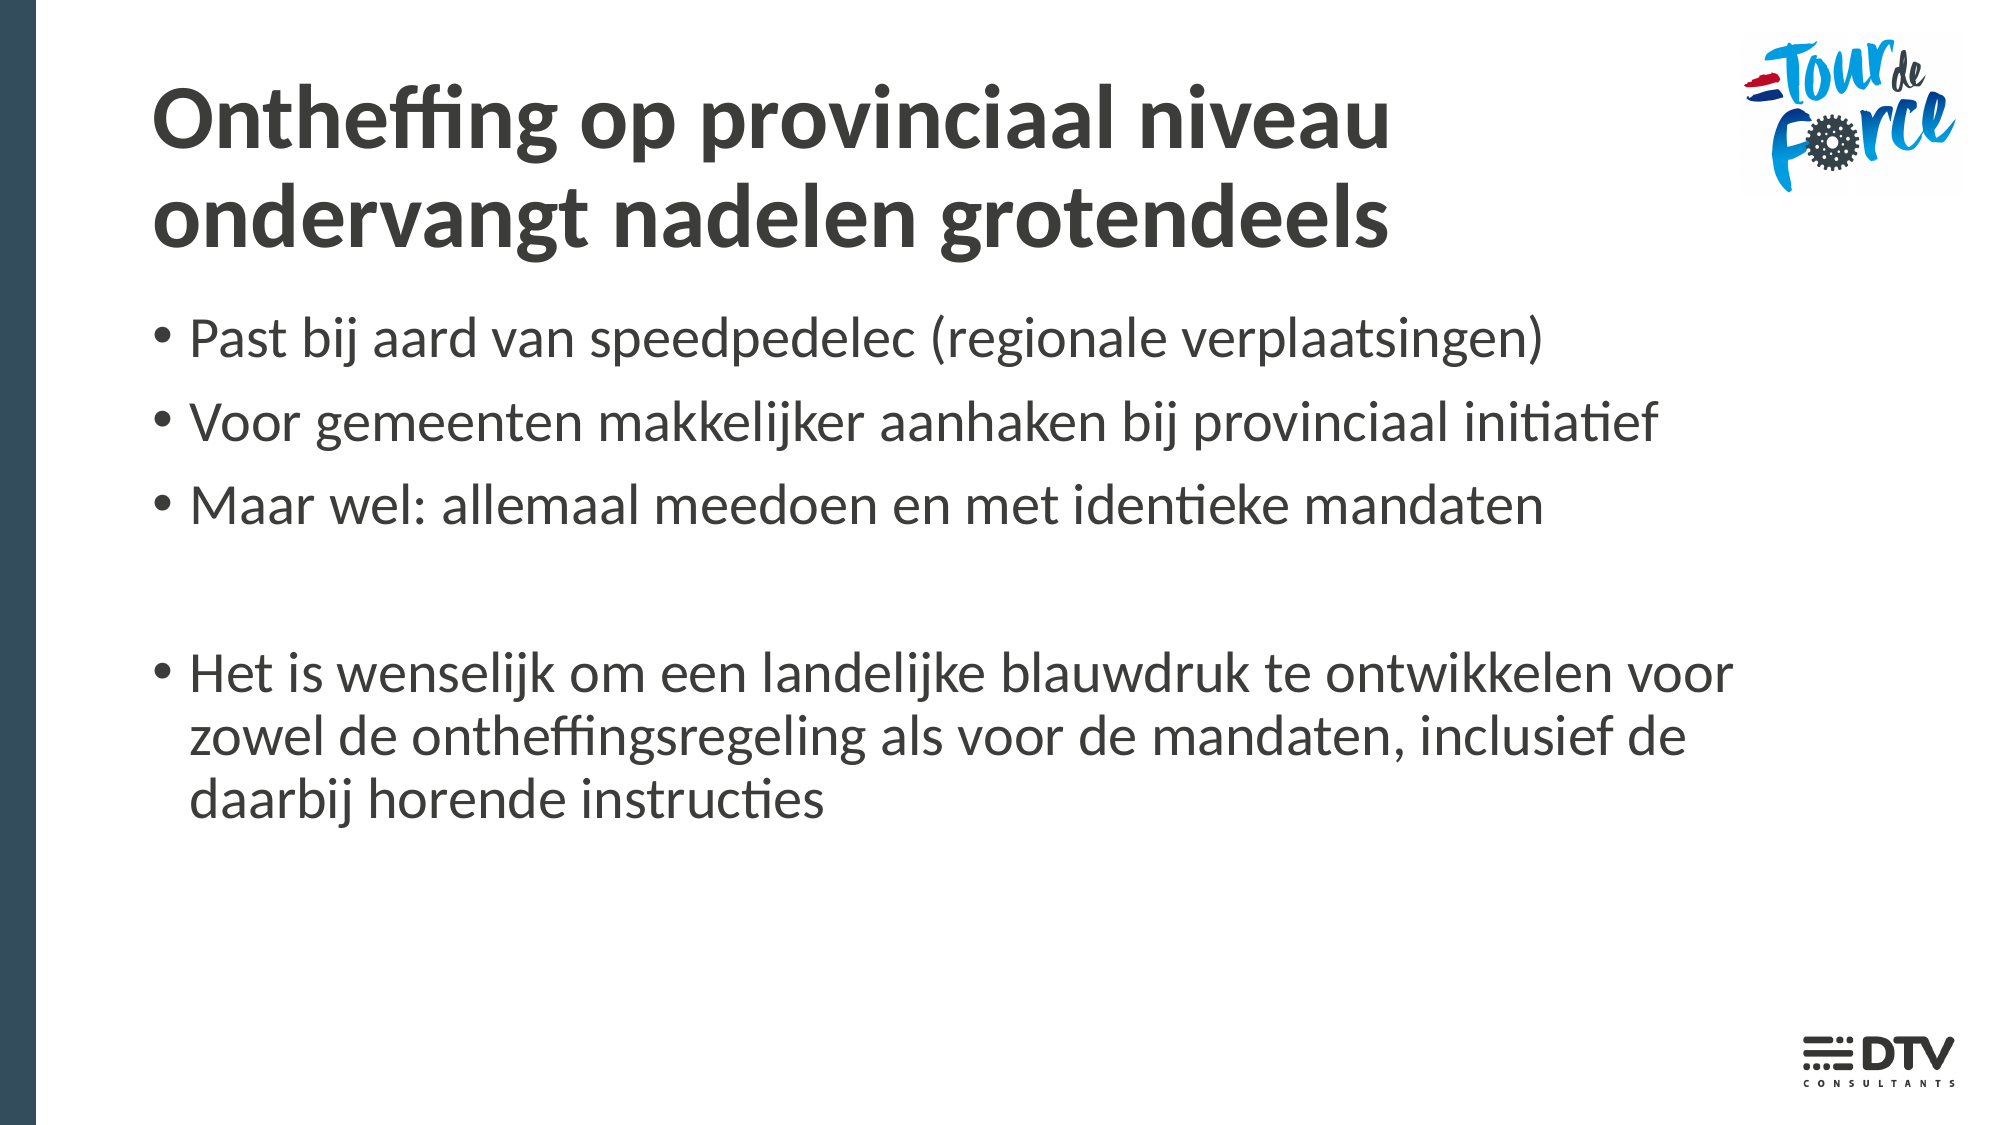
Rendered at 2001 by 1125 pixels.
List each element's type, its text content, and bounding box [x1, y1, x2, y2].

picture [1737, 33, 1963, 196]
list Past bij aard van speedpedelec (regionale verplaatsingen) Voor gemeenten makkelijker aanhaken bij provinciaal initiatief Maar wel: allemaal meedoen en met identieke mandaten Het is wenselijk om een landelijke blauwdruk te ontwikkelen voor zowel de ontheffingsregeling als voor de mandaten, inclusief de daarbij horende instructies [137, 299, 1863, 1014]
picture [1793, 1026, 1964, 1096]
title Ontheffing op provinciaal niveau ondervangt nadelen grotendeels [137, 59, 1863, 278]
